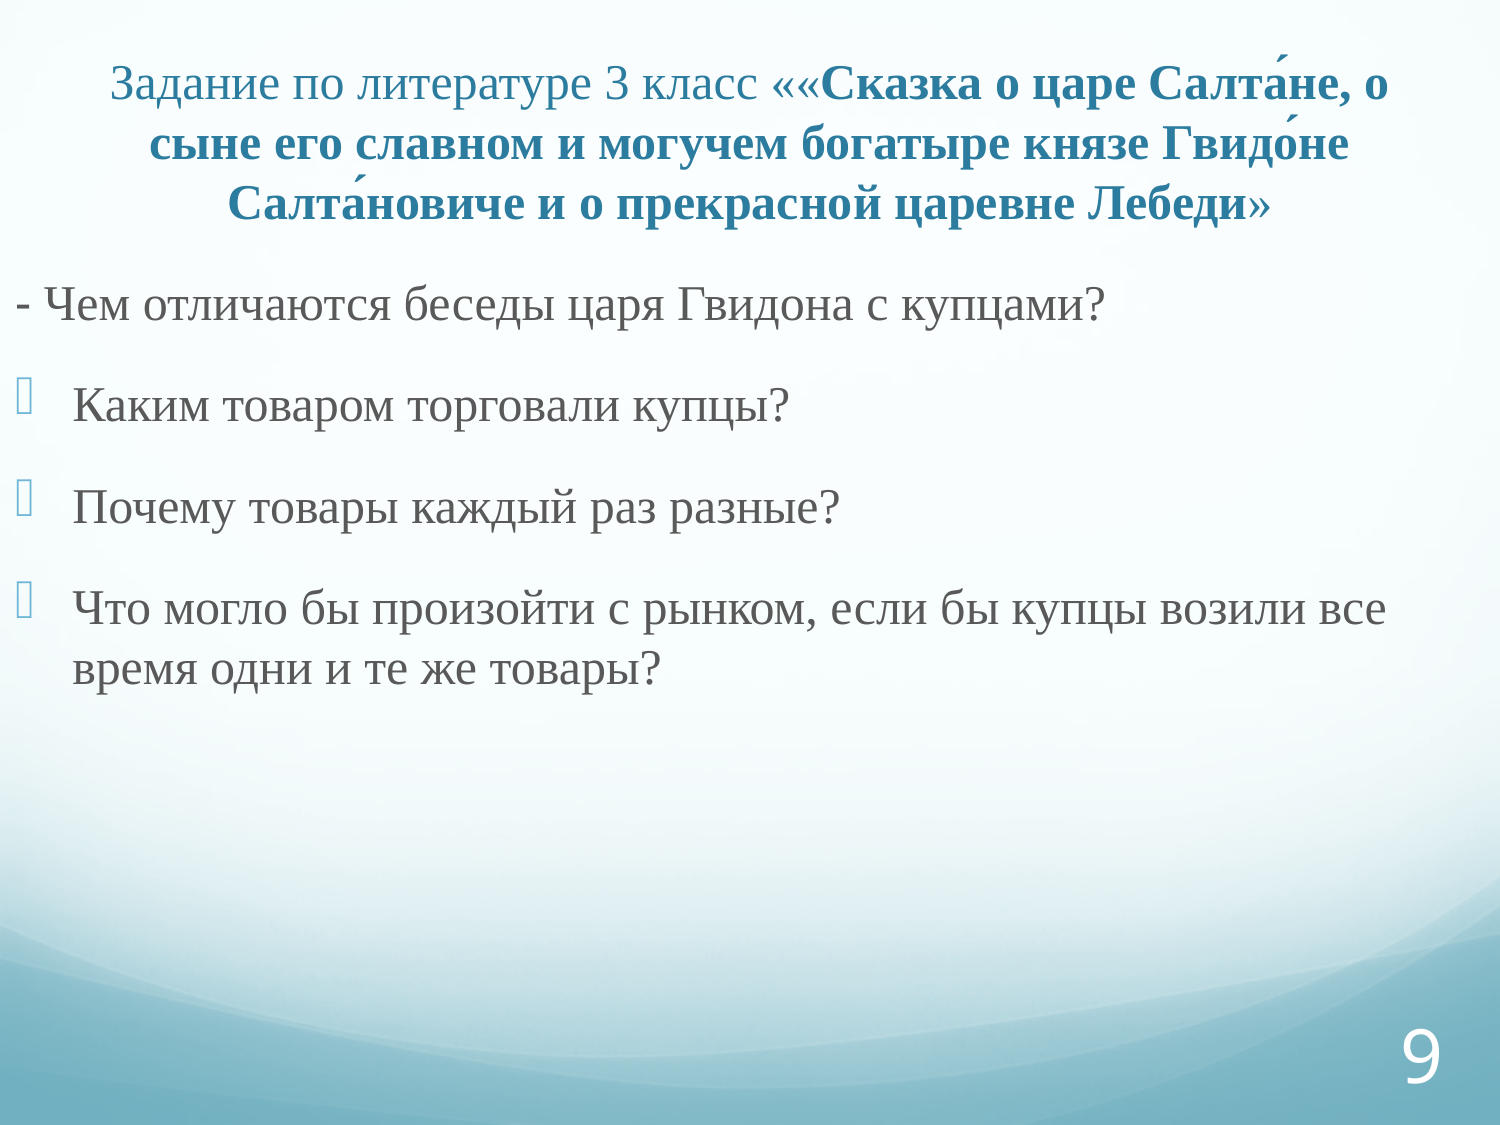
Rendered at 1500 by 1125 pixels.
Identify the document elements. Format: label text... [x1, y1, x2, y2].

title Задание по литературе 3 класс ««Сказка о царе Салта́не, о сыне его славном и могучем богатыре князе Гвидо́не Салта́новиче и о прекрасной царевне Лебеди» [90, 17, 1410, 237]
footer [43, 1029, 838, 1090]
list - Чем отличаются беседы царя Гвидона с купцами? Каким товаром торговали купцы? Почему товары каждый раз разные? Что могло бы произойти с рынком, если бы купцы возили все время одни и те же товары? [0, 262, 1500, 1125]
slide_number 9 [1295, 1029, 1459, 1090]
